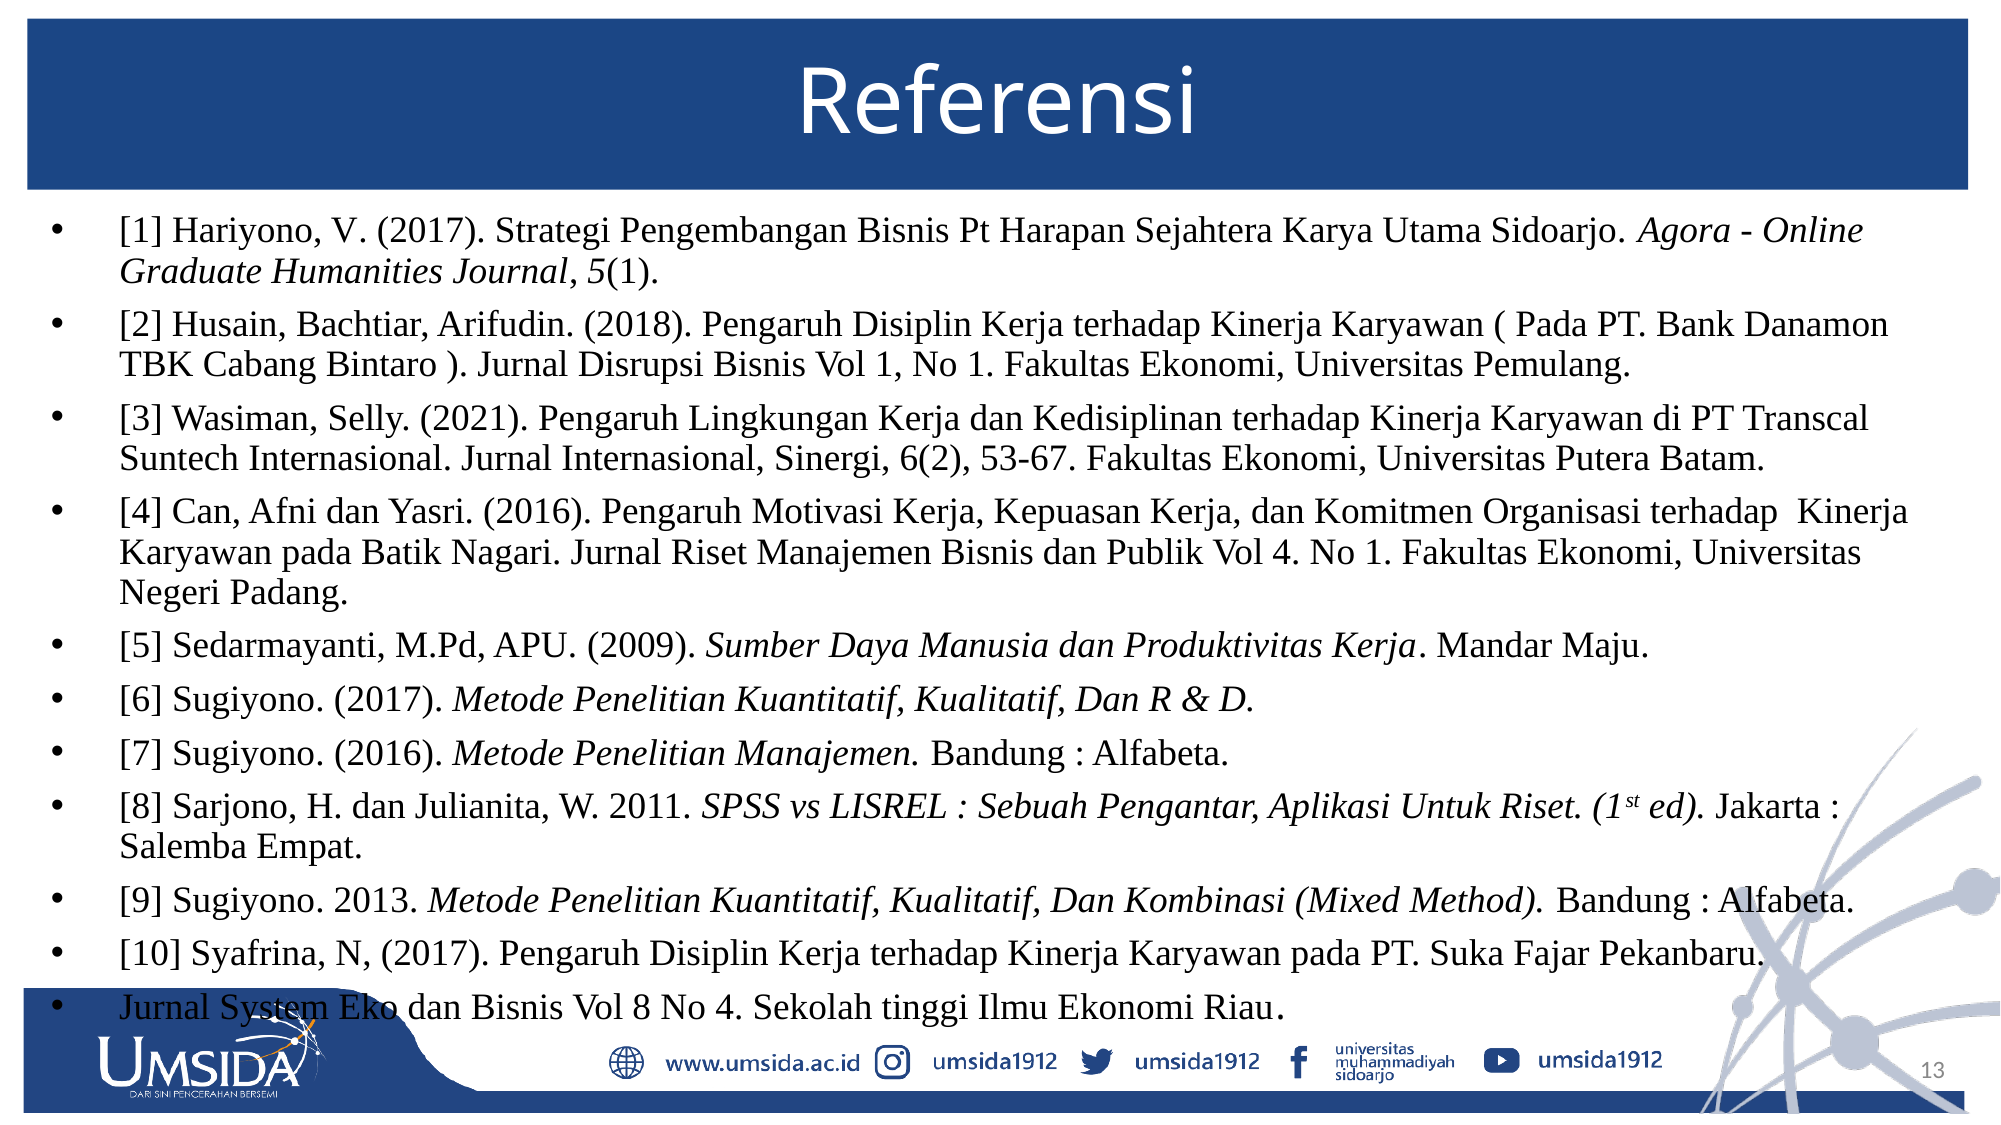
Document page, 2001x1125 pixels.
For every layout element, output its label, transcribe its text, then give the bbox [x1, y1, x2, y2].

title Referensi [27, 18, 1969, 190]
list [1] Hariyono, V. (2017). Strategi Pengembangan Bisnis Pt Harapan Sejahtera Karya Utama Sidoarjo. Agora - Online Graduate Humanities Journal, 5(1). [2] Husain, Bachtiar, Arifudin. (2018). Pengaruh Disiplin Kerja terhadap Kinerja Karyawan ( Pada PT. Bank Danamon TBK Cabang Bintaro ). Jurnal Disrupsi Bisnis Vol 1, No 1. Fakultas Ekonomi, Universitas Pemulang. [3] Wasiman, Selly. (2021). Pengaruh Lingkungan Kerja dan Kedisiplinan terhadap Kinerja Karyawan di PT Transcal Suntech Internasional. Jurnal Internasional, Sinergi, 6(2), 53-67. Fakultas Ekonomi, Universitas Putera Batam. [4] Can, Afni dan Yasri. (2016). Pengaruh Motivasi Kerja, Kepuasan Kerja, dan Komitmen Organisasi terhadap Kinerja Karyawan pada Batik Nagari. Jurnal Riset Manajemen Bisnis dan Publik Vol 4. No 1. Fakultas Ekonomi, Universitas Negeri Padang. [5] Sedarmayanti, M.Pd, APU. (2009). Sumber Daya Manusia dan Produktivitas Kerja. Mandar Maju. [6] Sugiyono. (2017). Metode Penelitian Kuantitatif, Kualitatif, Dan R & D. [7] Sugiyono. (2016). Metode Penelitian Manajemen. Bandung : Alfabeta. [8] Sarjono, H. dan Julianita, W. 2011. SPSS vs LISREL : Sebuah Pengantar, Aplikasi Untuk Riset. (1st ed). Jakarta : Salemba Empat. [9] Sugiyono. 2013. Metode Penelitian Kuantitatif, Kualitatif, Dan Kombinasi (Mixed Method). Bandung : Alfabeta. [10] Syafrina, N, (2017). Pengaruh Disiplin Kerja terhadap Kinerja Karyawan pada PT. Suka Fajar Pekanbaru. Jurnal System Eko dan Bisnis Vol 8 No 4. Sekolah tinggi Ilmu Ekonomi Riau. [27, 203, 1969, 1039]
picture [23, 51, 2001, 1114]
